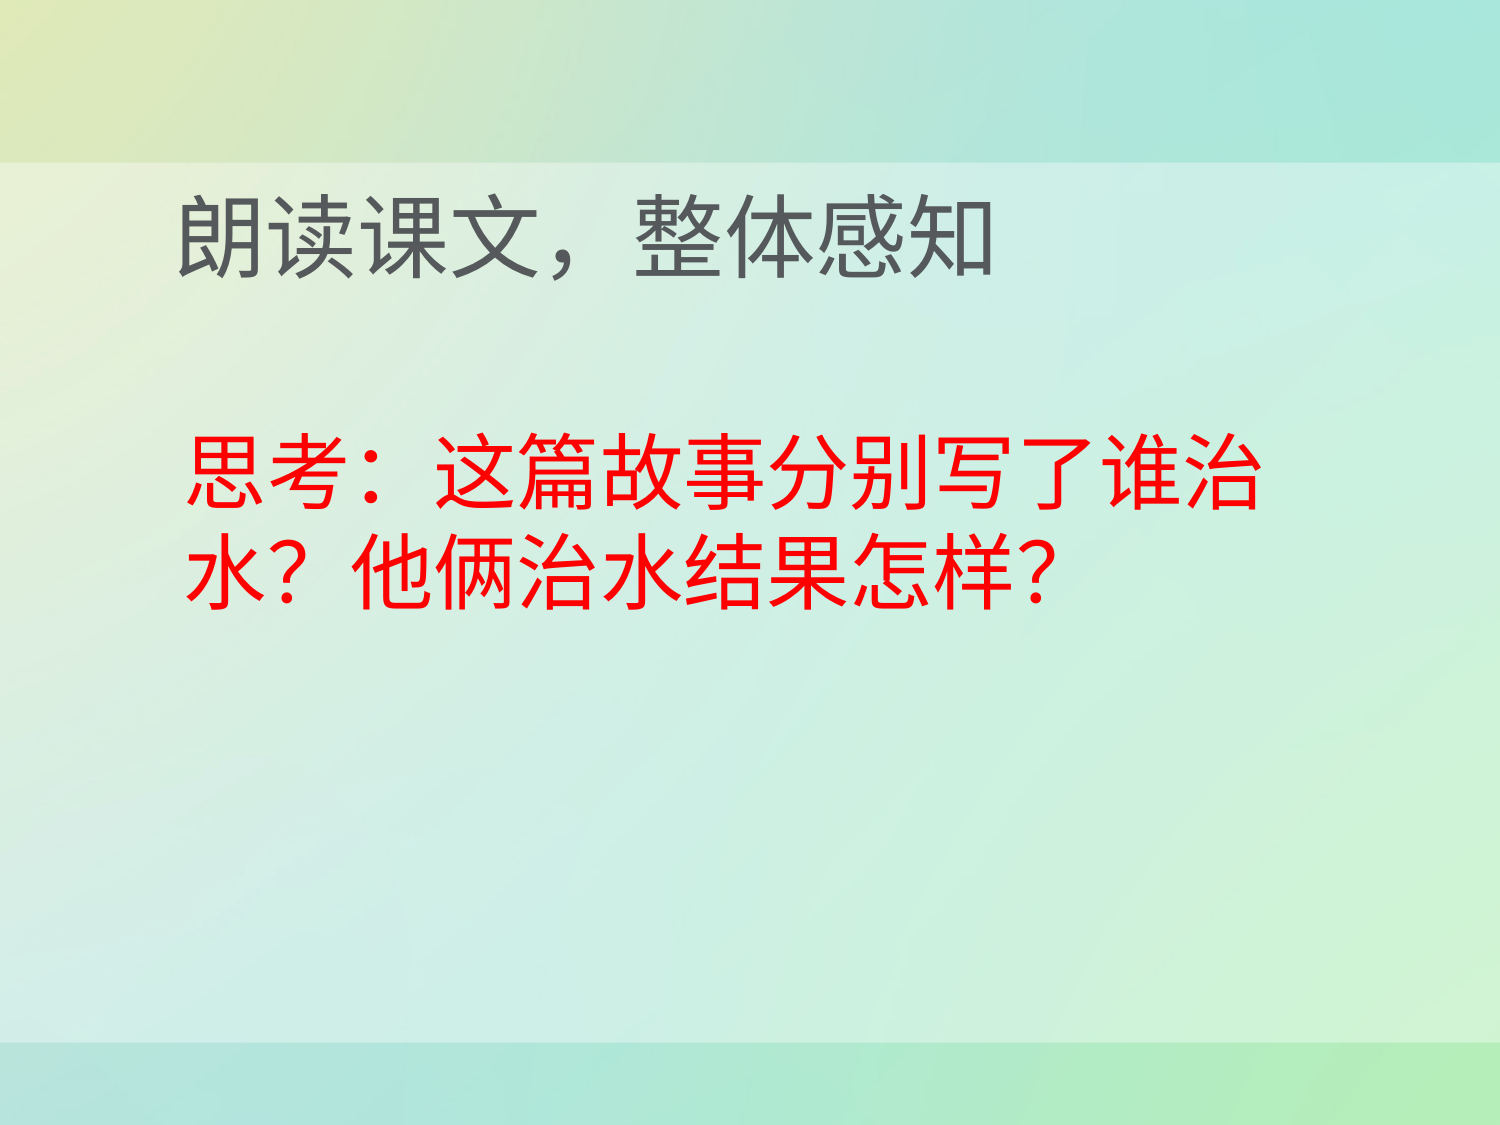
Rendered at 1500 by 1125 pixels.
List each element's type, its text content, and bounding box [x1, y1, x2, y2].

picture [0, 0, 1500, 162]
text_box 思考：这篇故事分别写了谁治水？他俩治水结果怎样？ [169, 412, 1317, 628]
picture [0, 1043, 1500, 1125]
text_box 朗读课文，整体感知 [159, 172, 1213, 298]
